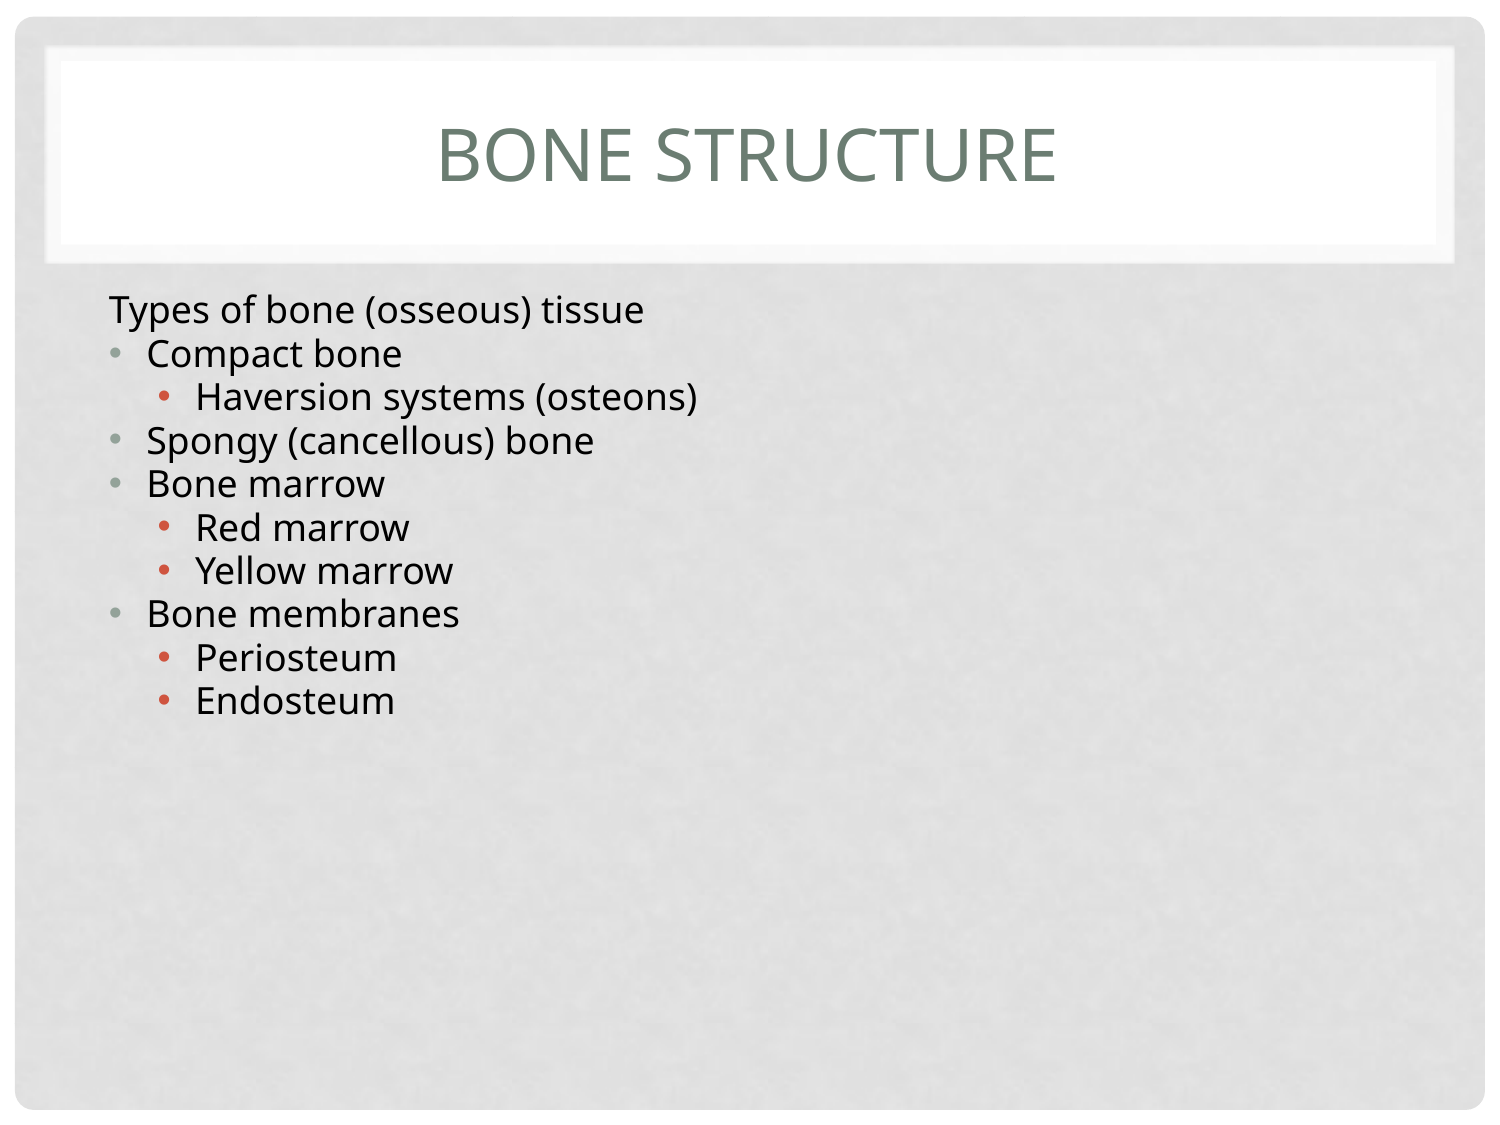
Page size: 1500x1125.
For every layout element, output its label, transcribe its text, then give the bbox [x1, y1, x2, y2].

title Bone structure [69, 66, 1425, 238]
list Types of bone (osseous) tissue Compact bone Haversion systems (osteons) Spongy (cancellous) bone Bone marrow Red marrow Yellow marrow Bone membranes Periosteum Endosteum [75, 287, 1425, 1005]
